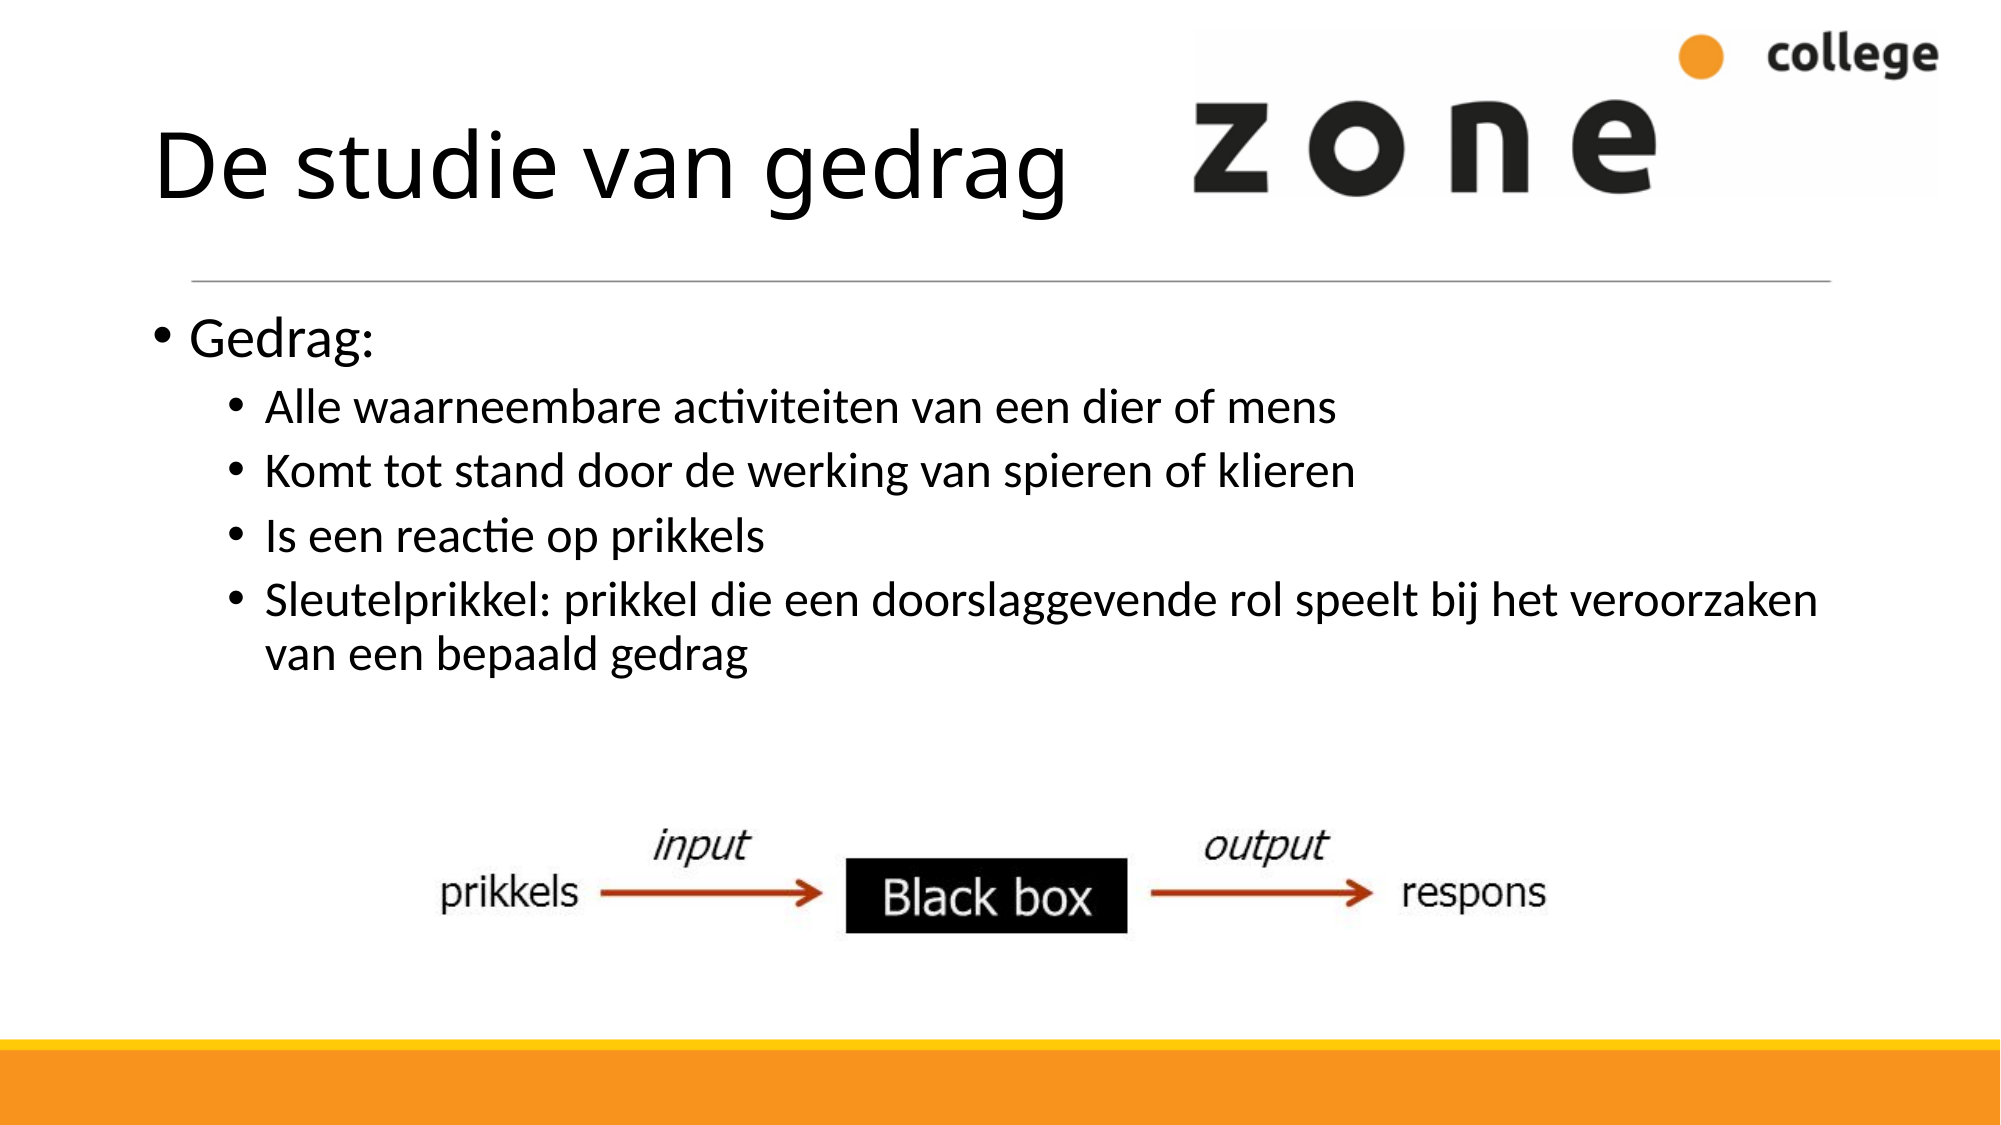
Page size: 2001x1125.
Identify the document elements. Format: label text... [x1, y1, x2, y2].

list Gedrag: Alle waarneembare activiteiten van een dier of mens Komt tot stand door de werking van spieren of klieren Is een reactie op prikkels Sleutelprikkel: prikkel die een doorslaggevende rol speelt bij het veroorzaken van een bepaald gedrag [137, 299, 1863, 1014]
title De studie van gedrag [137, 59, 1863, 278]
picture [0, 0, 2001, 1125]
